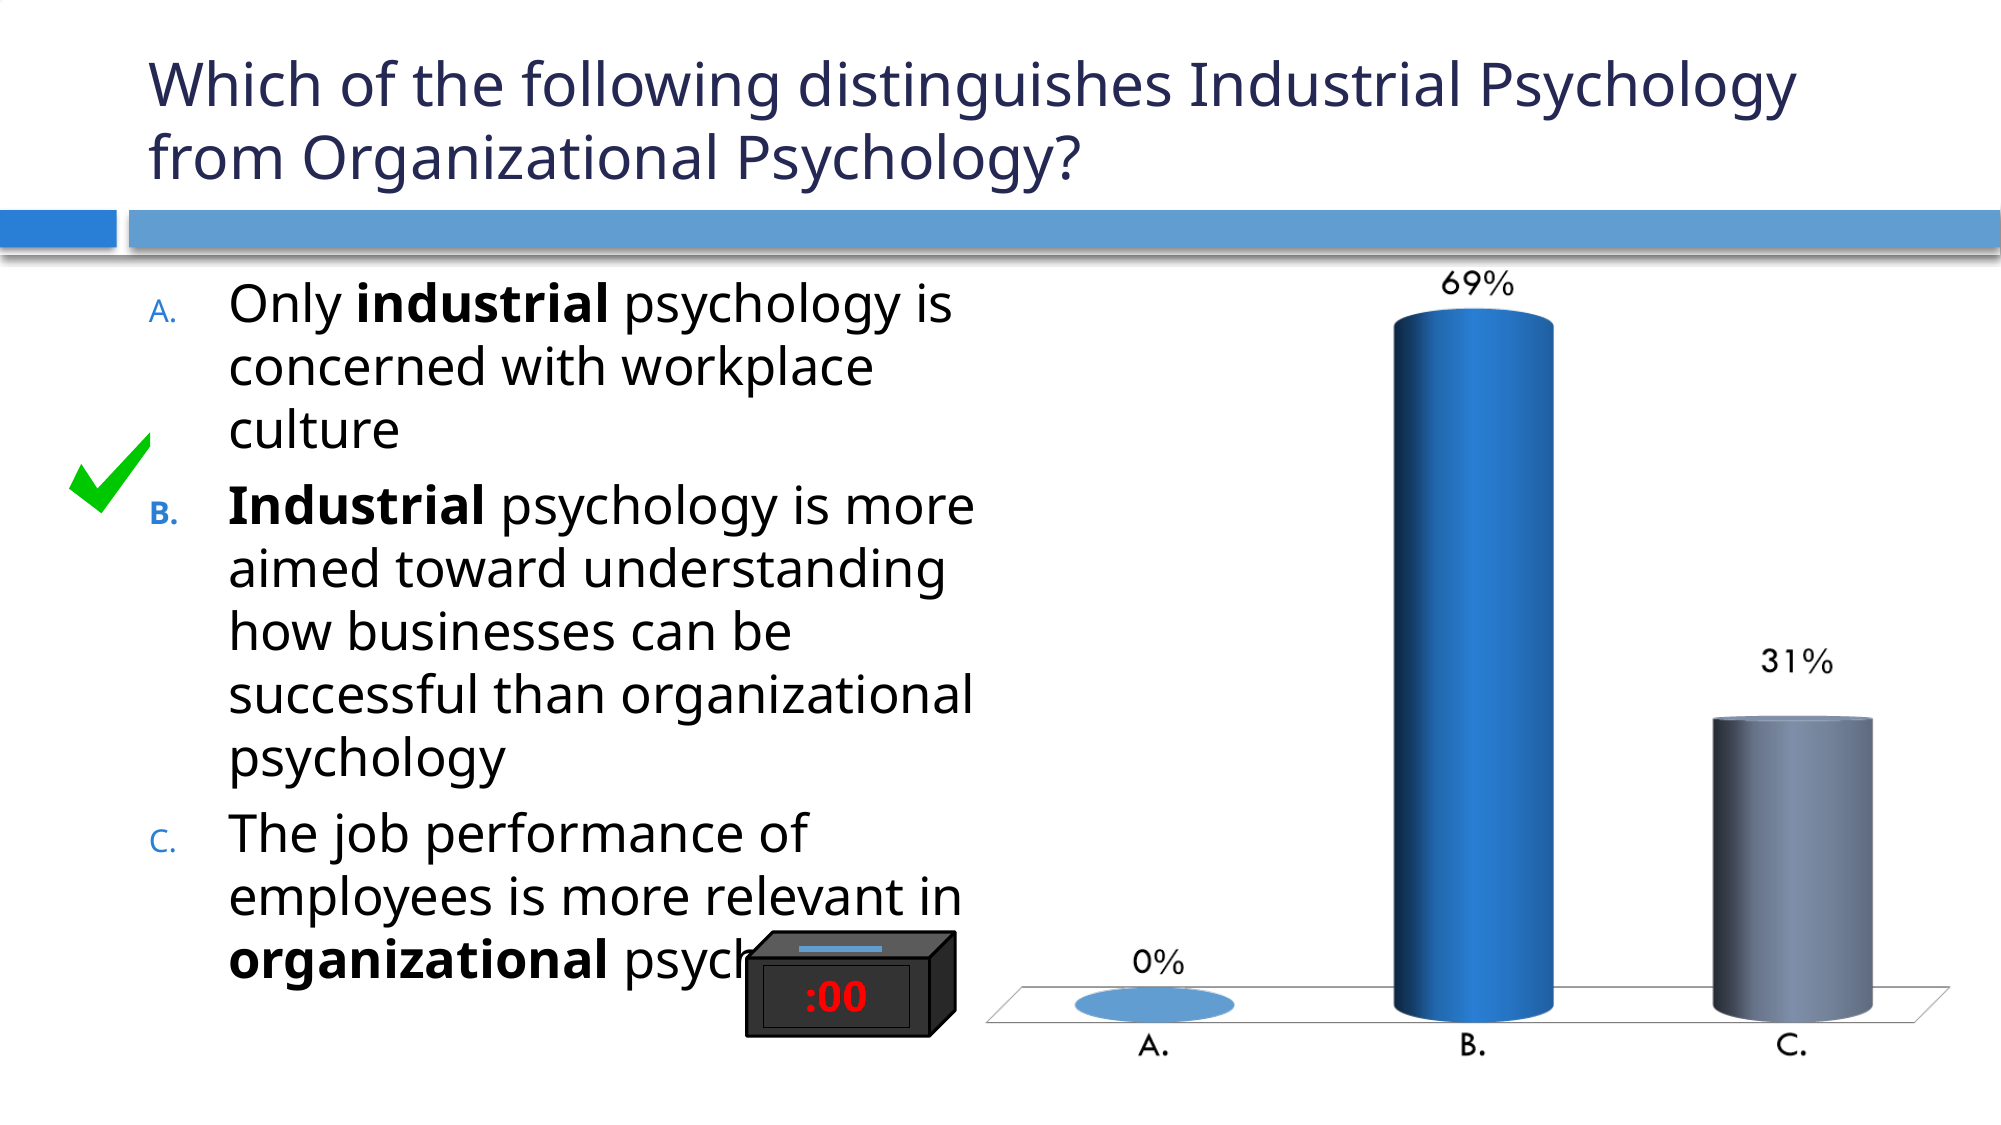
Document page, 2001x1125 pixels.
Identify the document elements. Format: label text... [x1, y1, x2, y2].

text_box [966, 265, 1969, 1069]
text_box [67, 430, 152, 515]
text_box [746, 931, 956, 1037]
title Which of the following distinguishes Industrial Psychology from Organizational Psychology? [133, 37, 1917, 200]
list Only industrial psychology is concerned with workplace culture Industrial psychology is more aimed toward understanding how businesses can be successful than organizational psychology The job performance of employees is more relevant in organizational psychology [133, 262, 1000, 1005]
